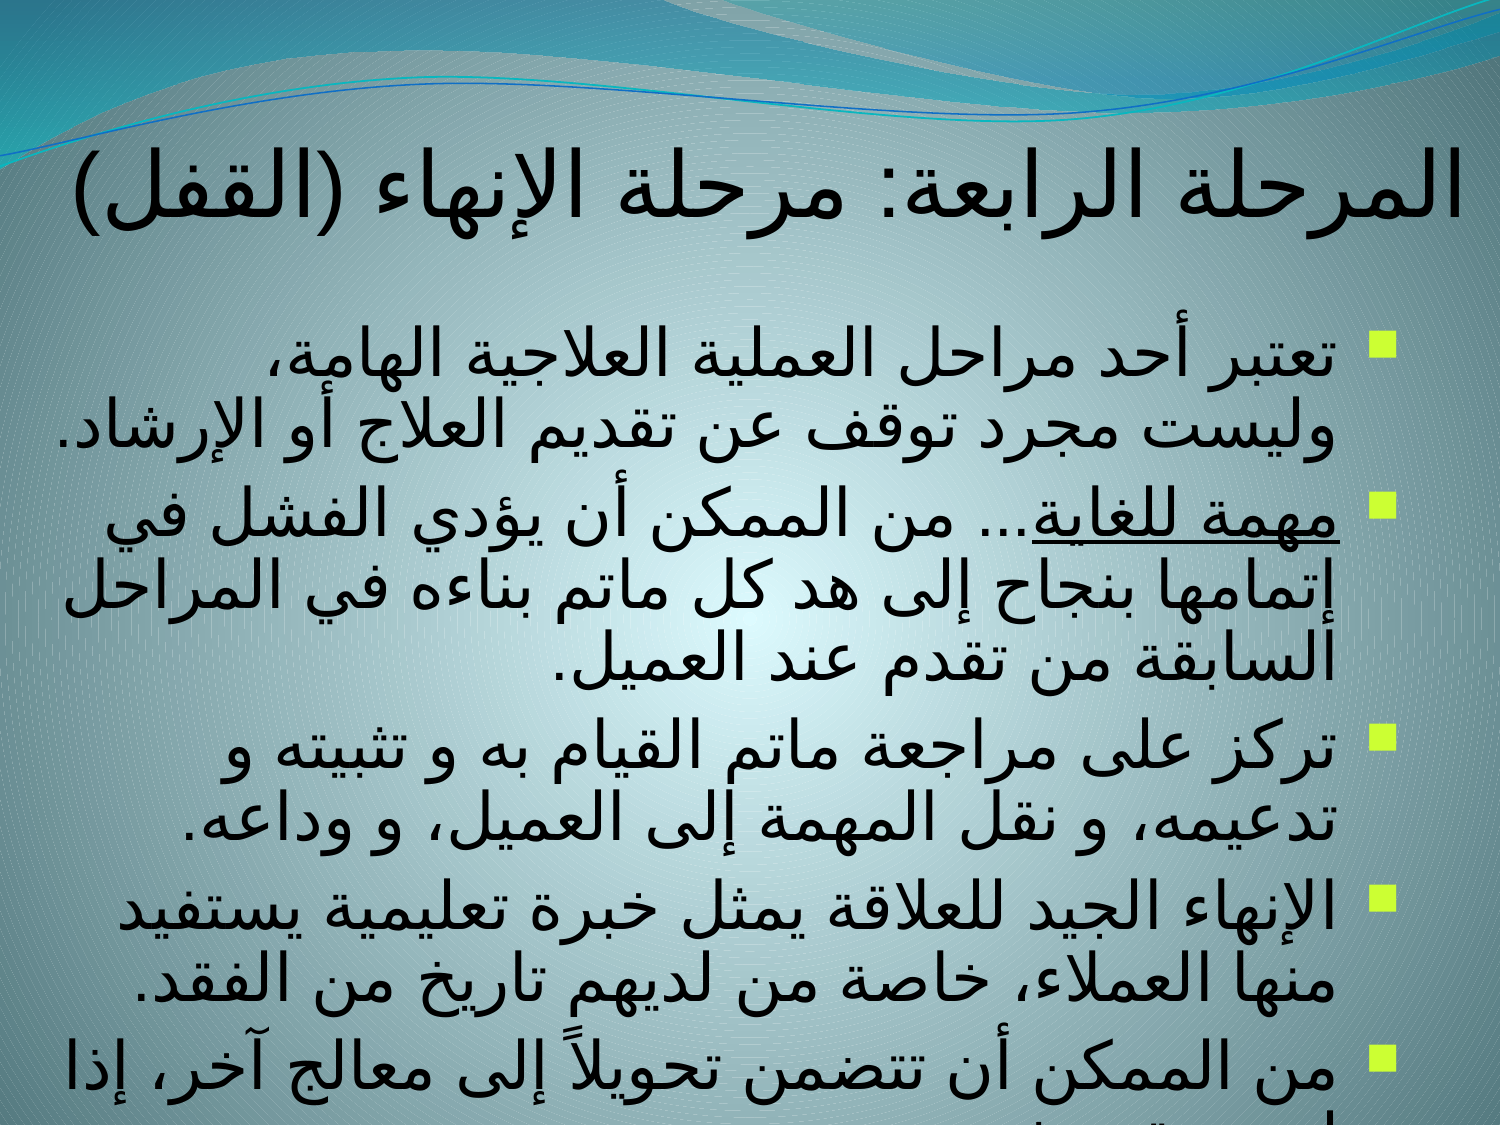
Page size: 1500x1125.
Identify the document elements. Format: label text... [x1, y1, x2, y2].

text_box تعتبر أحد مراحل العملية العلاجية الهامة، وليست مجرد توقف عن تقديم العلاج أو الإرشاد. مهمة للغاية... من الممكن أن يؤدي الفشل في إتمامها بنجاح إلى هد كل ماتم بناءه في المراحل السابقة من تقدم عند العميل. تركز على مراجعة ماتم القيام به و تثبيته و تدعيمه، و نقل المهمة إلى العميل، و وداعه. الإنهاء الجيد للعلاقة يمثل خبرة تعليمية يستفيد منها العملاء، خاصة من لديهم تاريخ من الفقد. من الممكن أن تتضمن تحويلاً إلى معالج آخر، إذا لم يتحقق شيء. [53, 318, 1401, 1125]
text_box المرحلة الرابعة: مرحلة الإنهاء (القفل)‏ [52, 69, 1470, 292]
